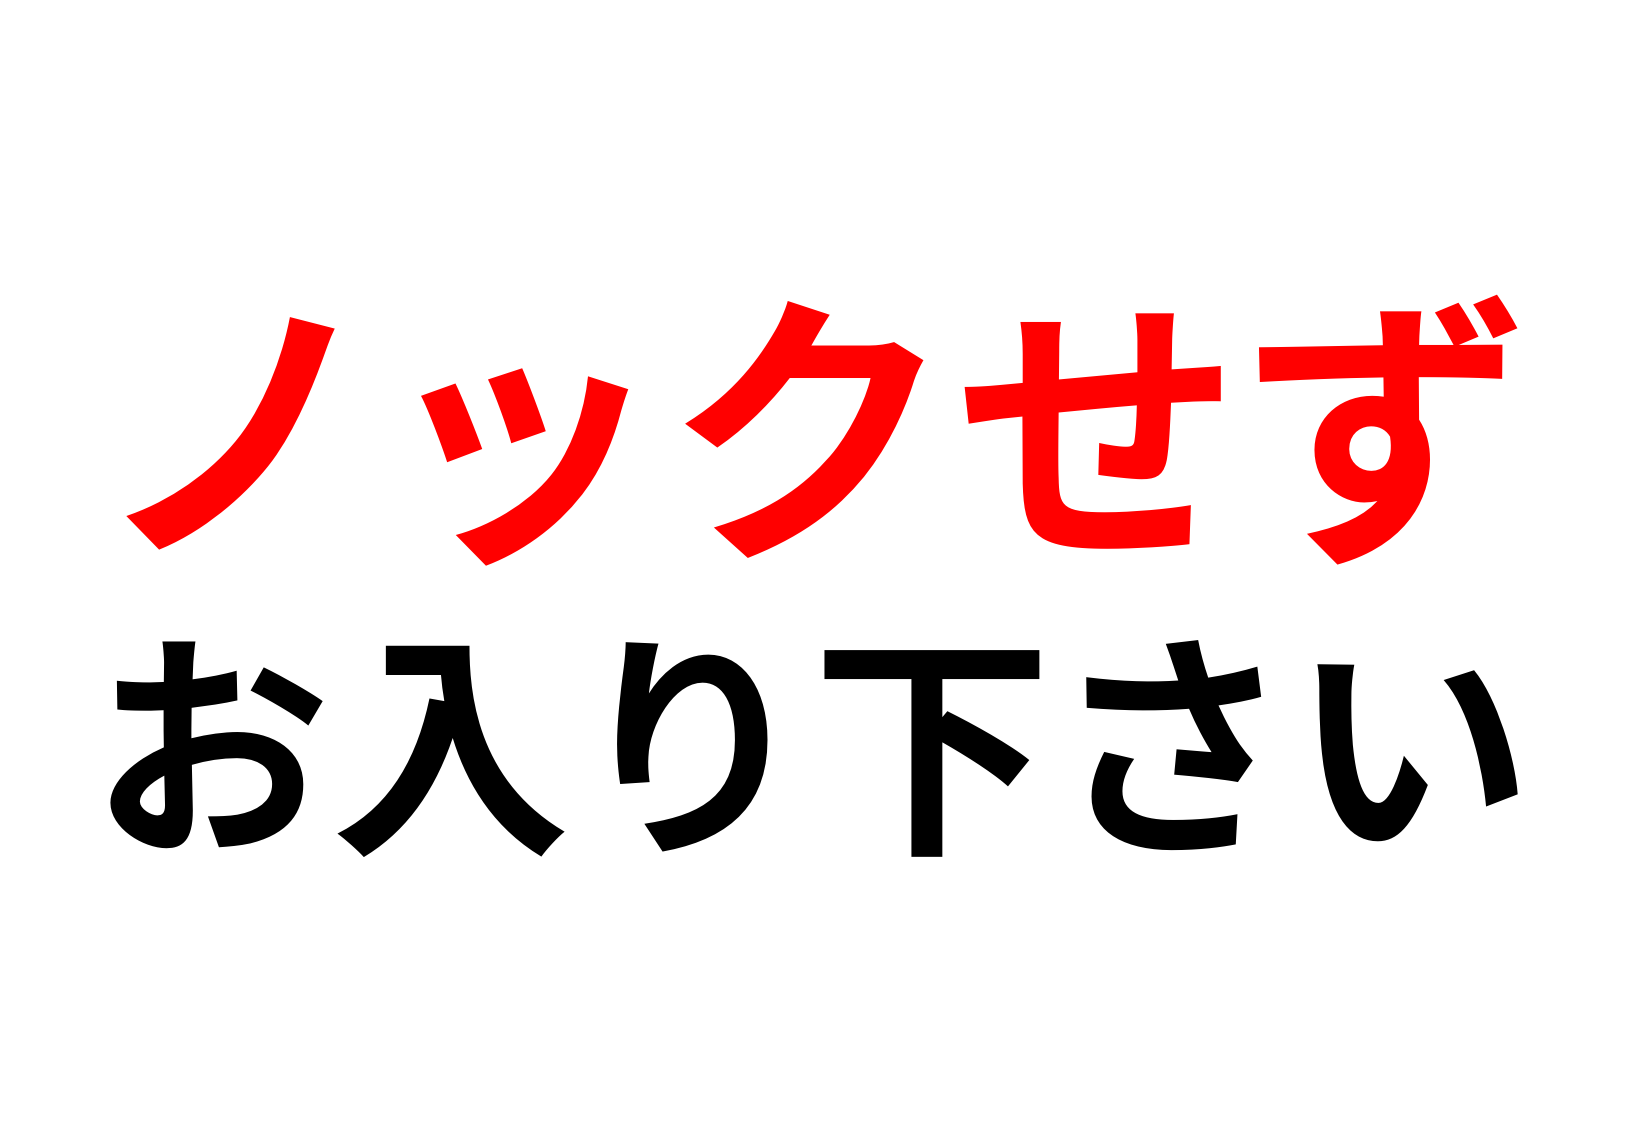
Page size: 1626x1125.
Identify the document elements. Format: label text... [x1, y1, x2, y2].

text_box ノックせず お入り下さい [0, 244, 1625, 892]
